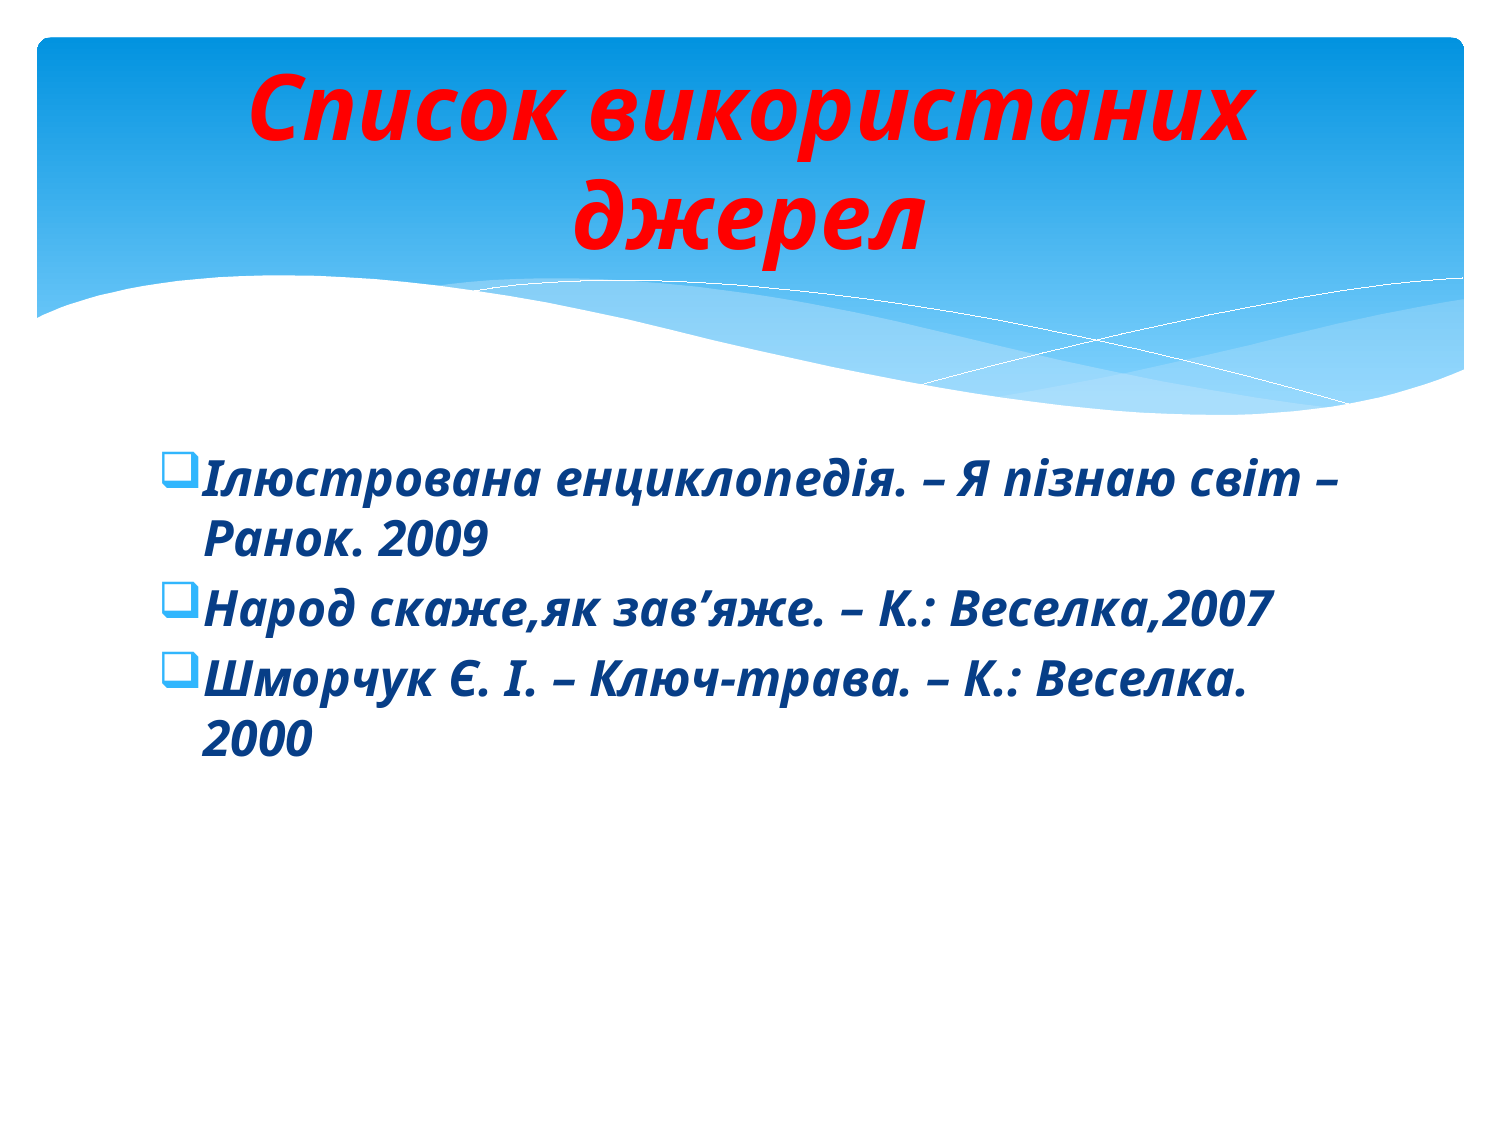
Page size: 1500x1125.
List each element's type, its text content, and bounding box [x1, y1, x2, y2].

list Ілюстрована енциклопедія. – Я пізнаю світ – Ранок. 2009 Народ скаже,як зав’яже. – К.: Веселка,2007 Шморчук Є. І. – Ключ-трава. – К.: Веселка. 2000 [143, 438, 1359, 1005]
title Список використаних джерел [75, 55, 1425, 261]
